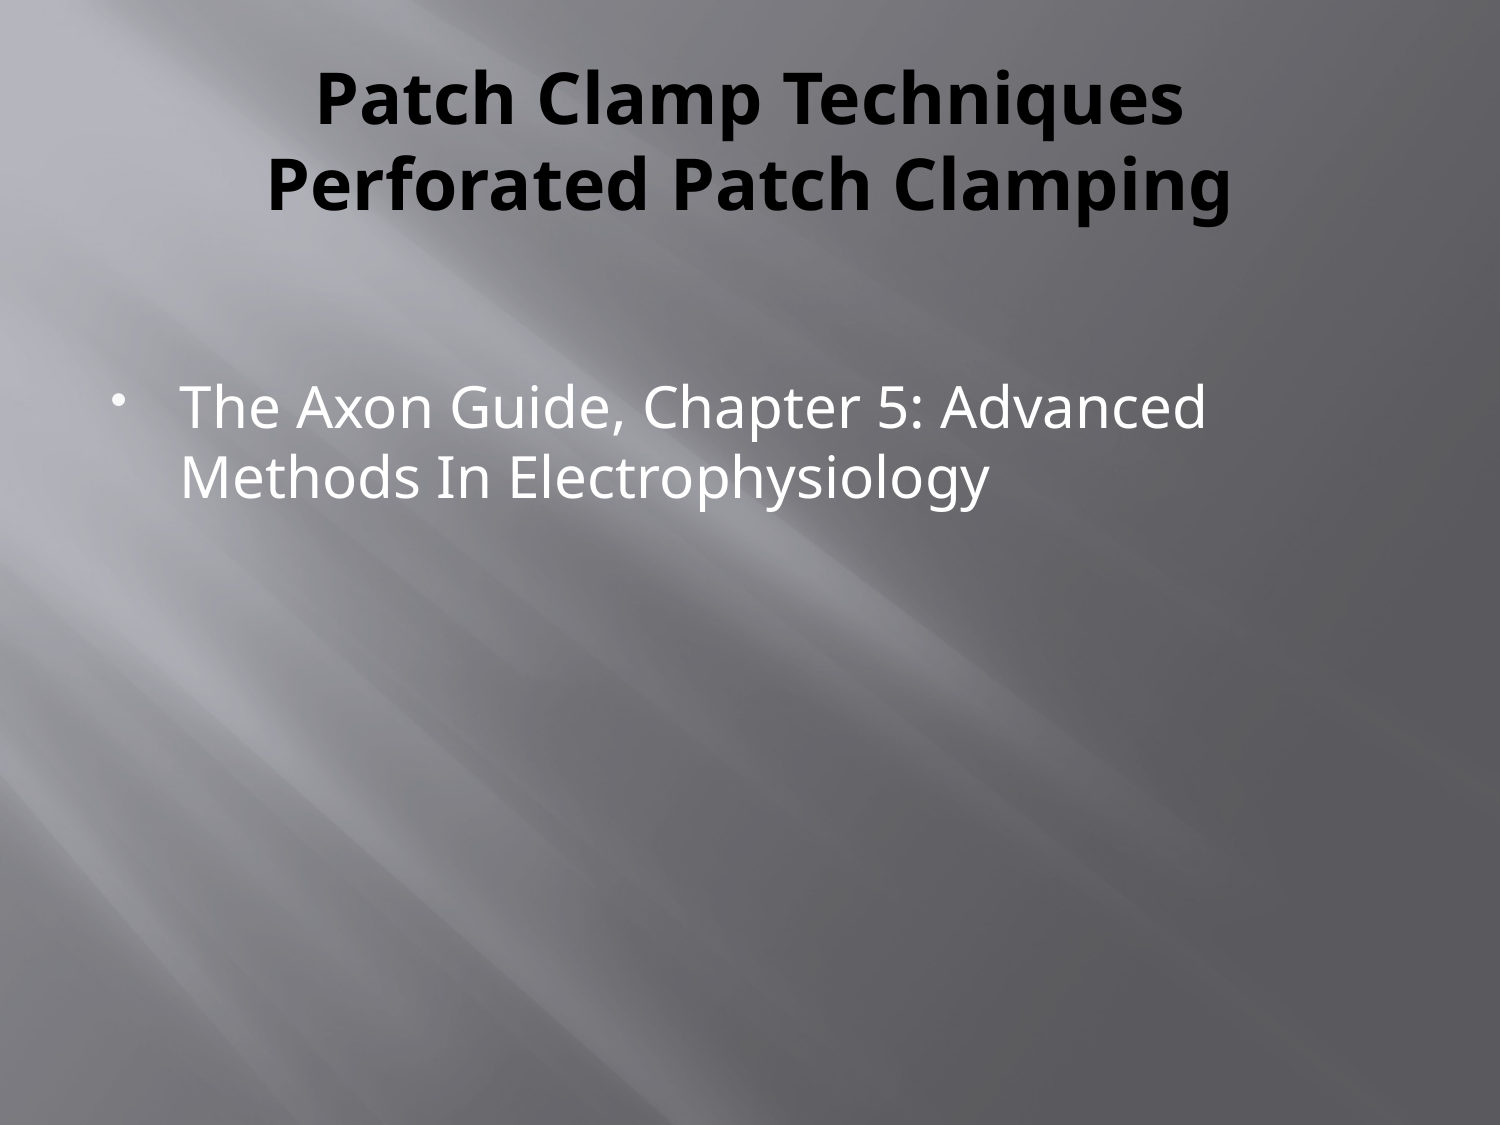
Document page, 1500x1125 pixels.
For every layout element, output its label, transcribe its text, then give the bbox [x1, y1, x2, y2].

title Patch Clamp Techniques Perforated Patch Clamping [75, 45, 1425, 233]
list The Axon Guide, Chapter 5: Advanced Methods In Electrophysiology [75, 362, 1425, 1013]
